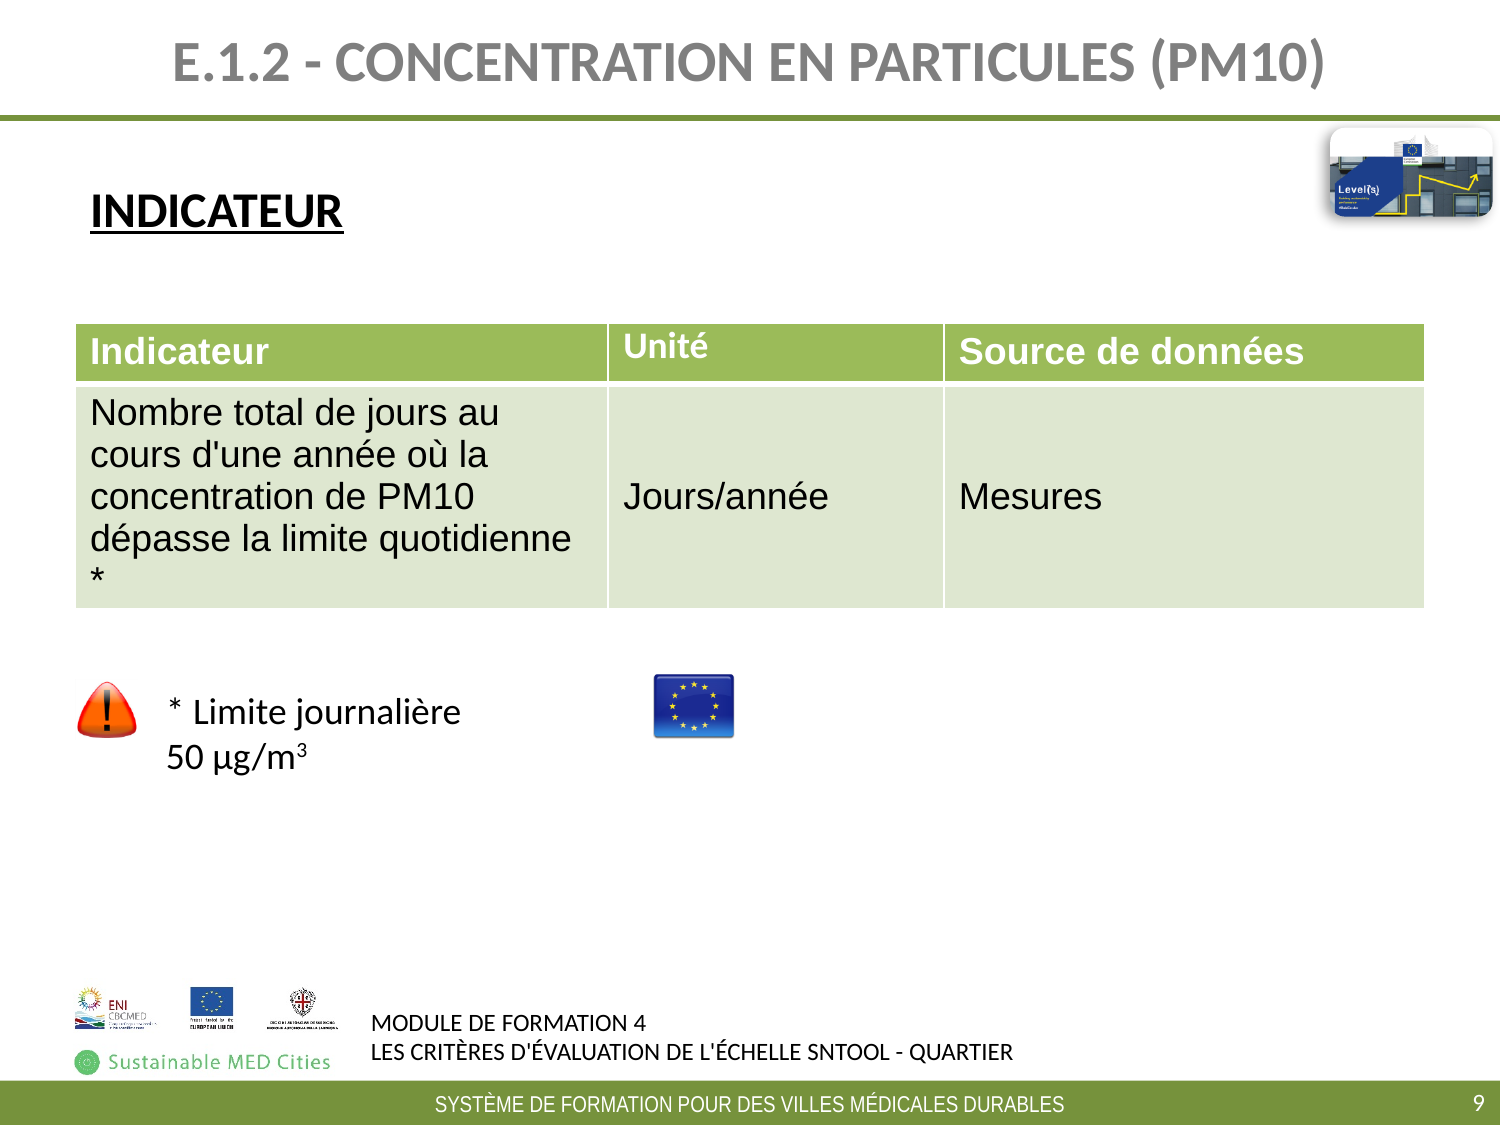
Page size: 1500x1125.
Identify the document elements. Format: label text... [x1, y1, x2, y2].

picture [74, 678, 138, 740]
table_cell Mesures [945, 387, 1424, 608]
table_header Indicateur [76, 324, 607, 381]
picture [1329, 127, 1493, 217]
title E.1.2 - CONCENTRATION EN PARTICULES (PM10) [0, 0, 1500, 117]
slide_number ‹#› [1149, 1078, 1500, 1125]
picture [652, 664, 735, 747]
table_header Source de données [945, 324, 1424, 381]
table_header Unité [609, 324, 943, 381]
text_box * Limite journalière 50 μg/m3 [150, 679, 508, 785]
table_cell Nombre total de jours au cours d'une année où la concentration de PM10 dépasse la limite quotidienne * [76, 387, 607, 608]
list INDICATEUR [75, 170, 1425, 270]
picture [62, 978, 356, 1080]
table_cell Jours/année [609, 387, 943, 608]
